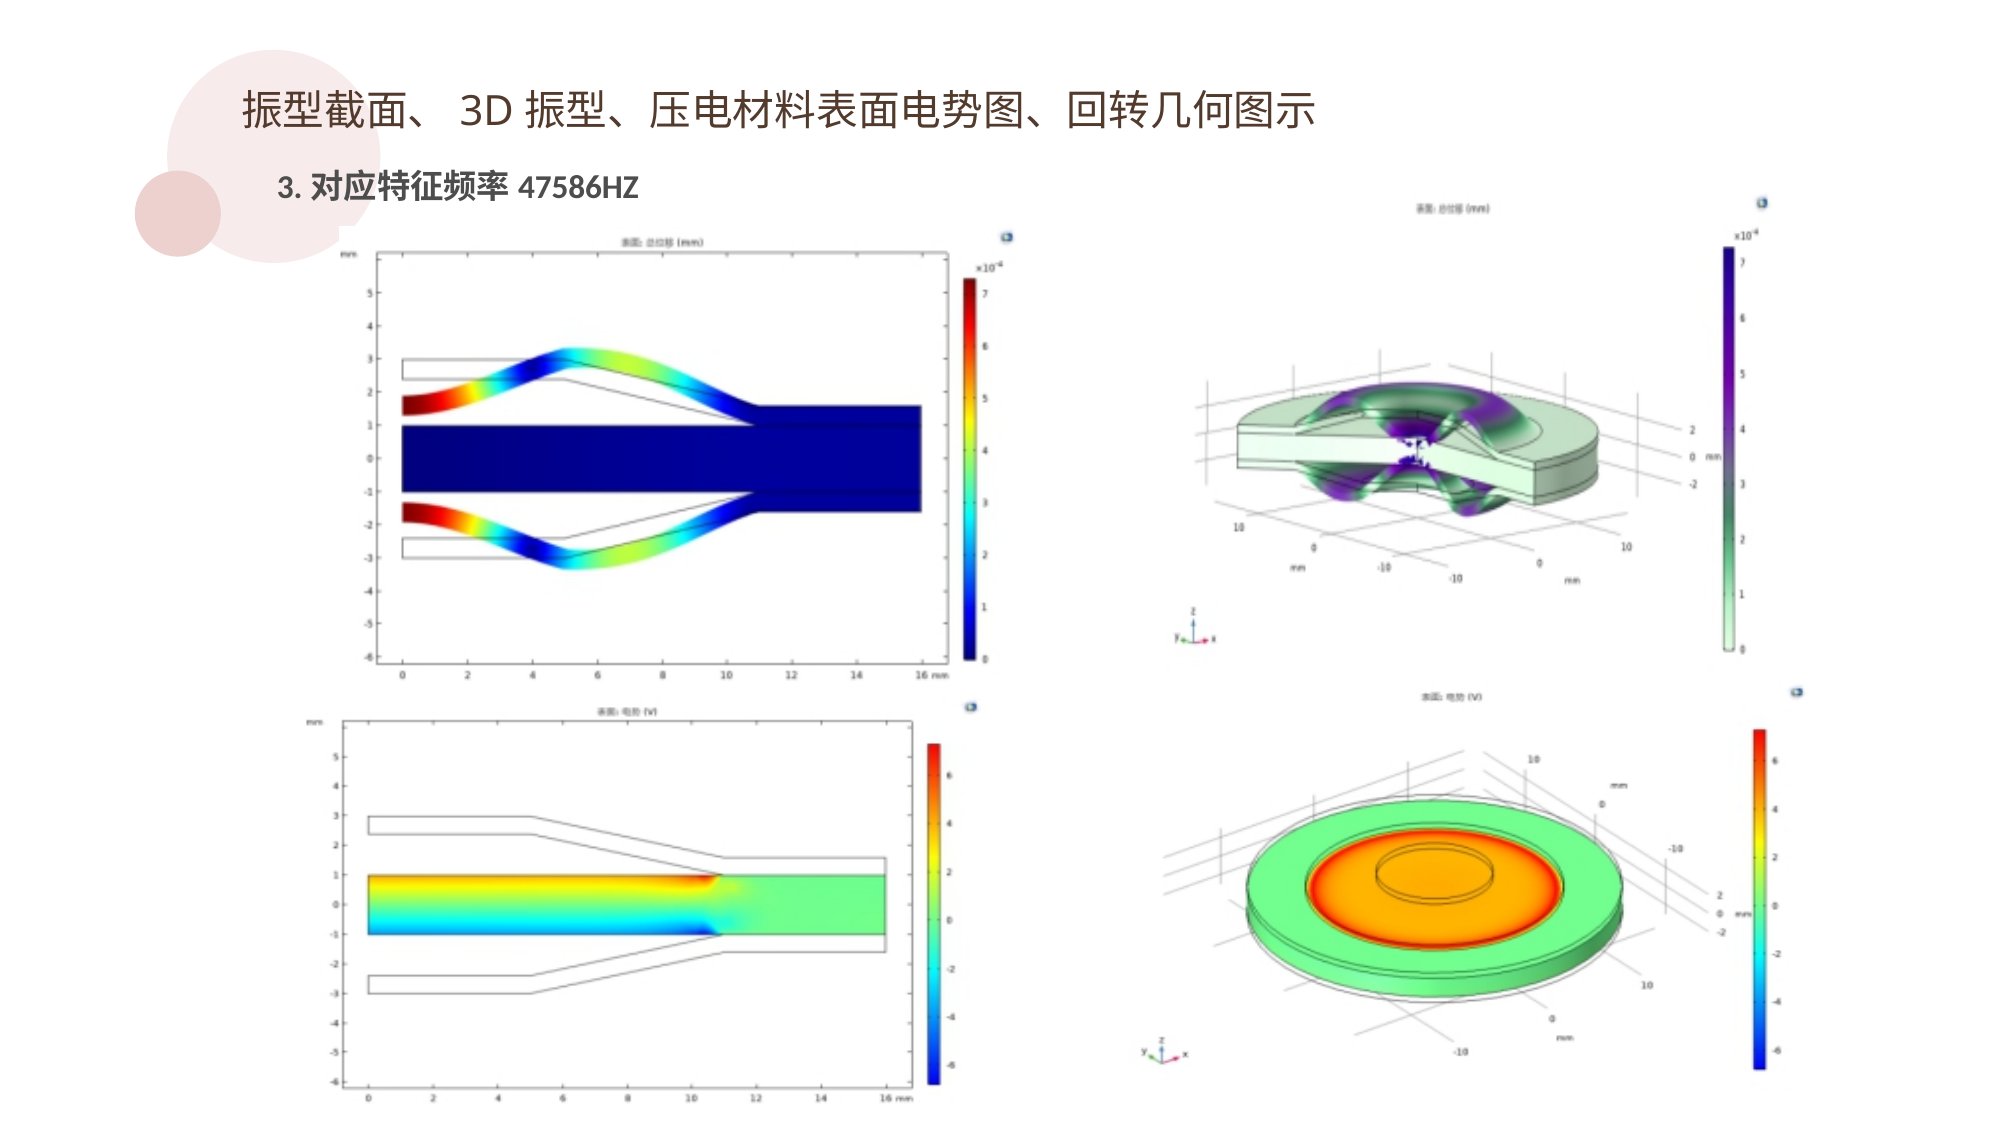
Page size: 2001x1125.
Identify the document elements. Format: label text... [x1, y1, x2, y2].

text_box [305, 191, 1809, 1125]
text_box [262, 158, 1096, 1125]
text_box [166, 48, 382, 264]
text_box [133, 169, 222, 258]
text_box 振型截面、3D振型、压电材料表面电势图、回转几何图示 [226, 76, 1333, 142]
